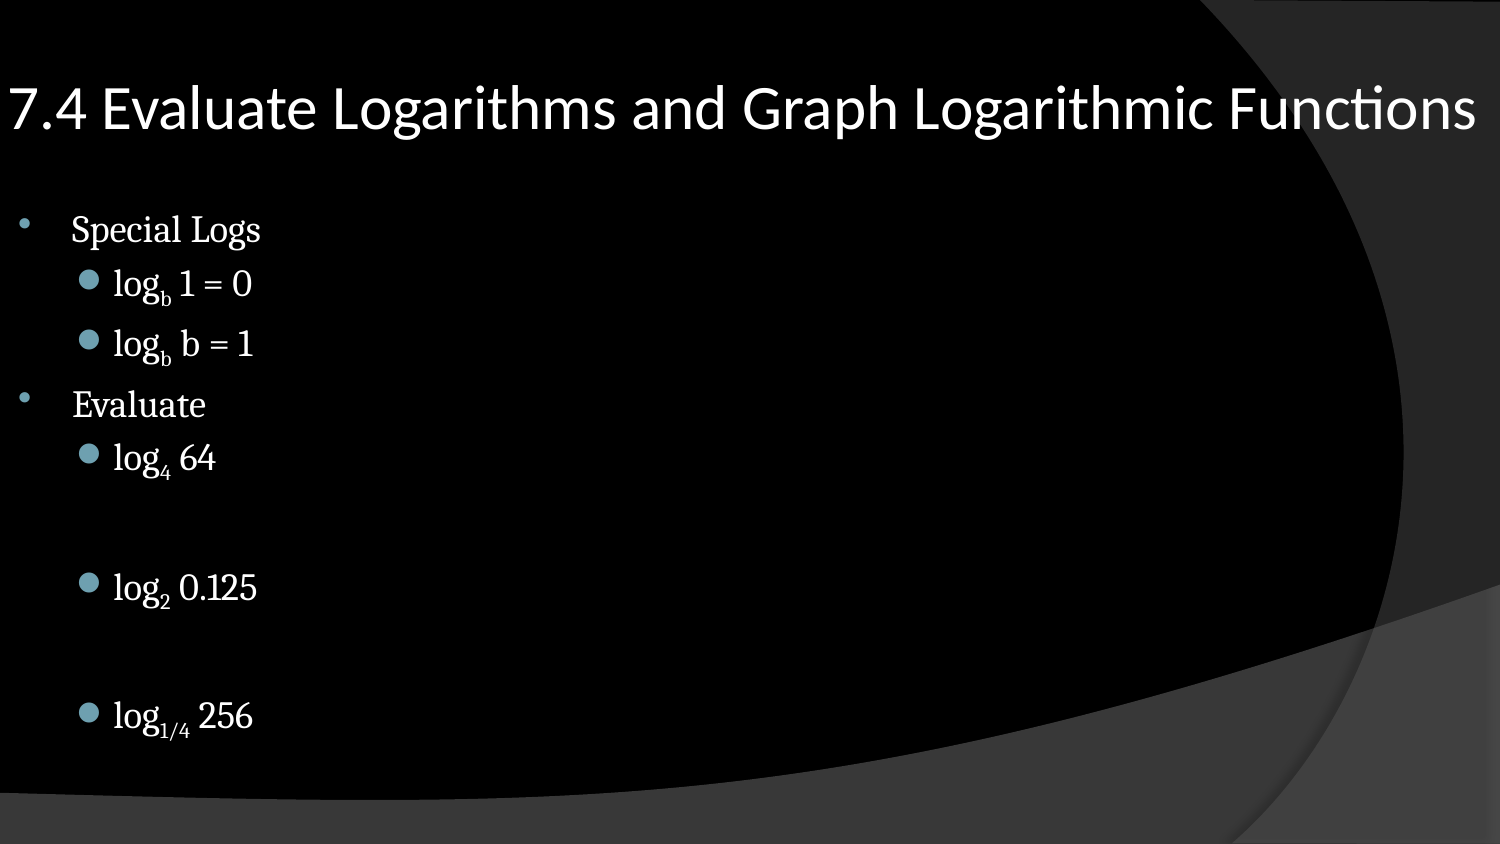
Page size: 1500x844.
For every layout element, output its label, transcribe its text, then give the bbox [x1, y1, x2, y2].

title 7.4 Evaluate Logarithms and Graph Logarithmic Functions [0, 33, 1500, 175]
list Special Logs logb 1 = 0 logb b = 1 Evaluate log4 64 log2 0.125 log1/4 256 [0, 196, 1500, 754]
